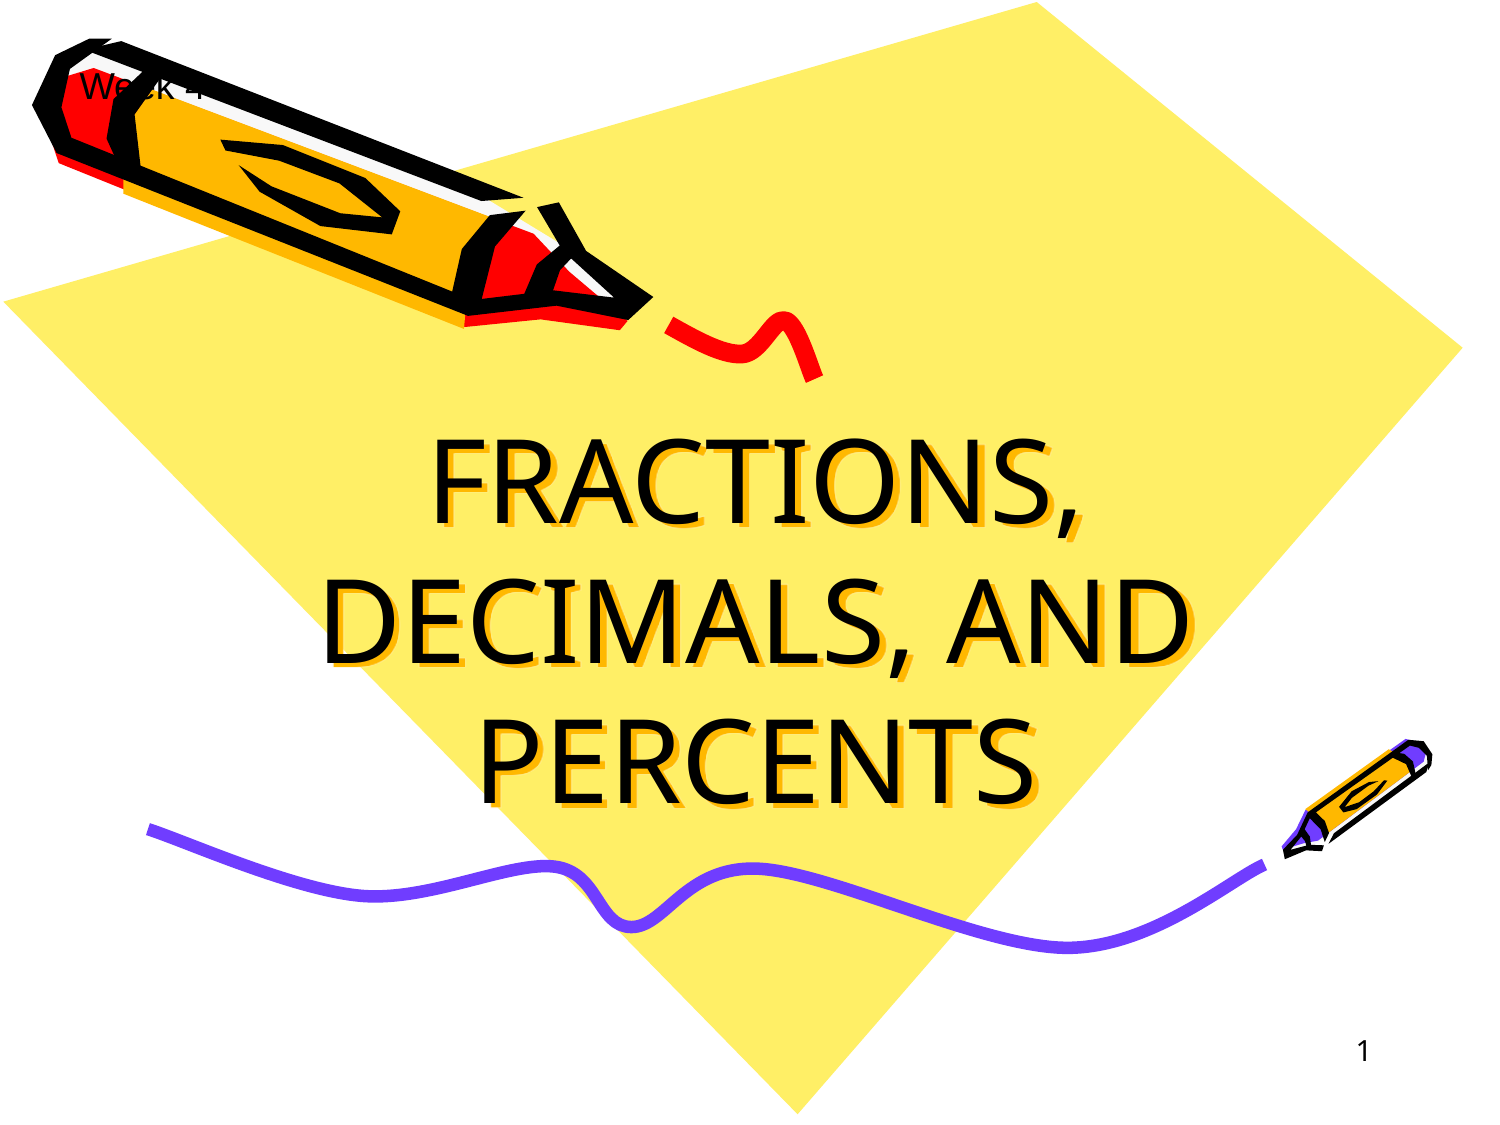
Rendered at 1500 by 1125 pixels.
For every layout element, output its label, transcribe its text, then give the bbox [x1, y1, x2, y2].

slide_number 1 [1074, 1025, 1388, 1100]
text_box Week 4 [64, 54, 266, 115]
title FRACTIONS, DECIMALS, AND PERCENTS [135, 278, 1376, 835]
footer [512, 1025, 988, 1100]
